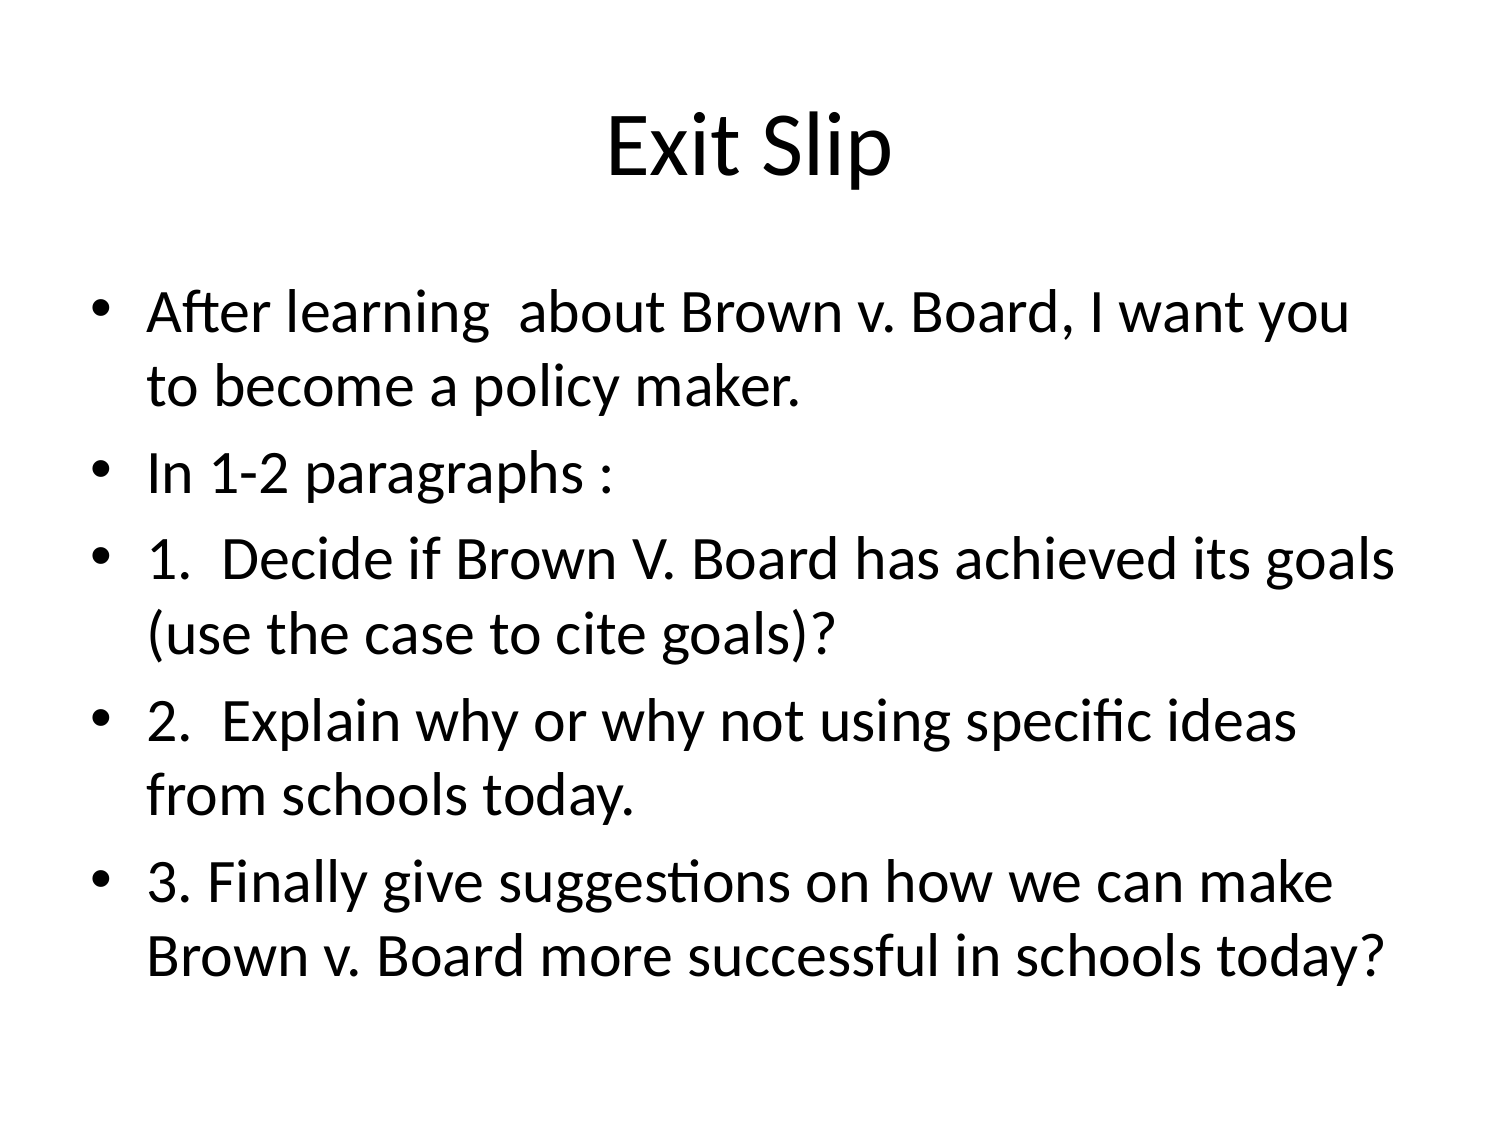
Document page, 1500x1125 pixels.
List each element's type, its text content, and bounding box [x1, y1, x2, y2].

list After learning about Brown v. Board, I want you to become a policy maker. In 1-2 paragraphs : 1. Decide if Brown V. Board has achieved its goals (use the case to cite goals)? 2. Explain why or why not using specific ideas from schools today. 3. Finally give suggestions on how we can make Brown v. Board more successful in schools today? [75, 262, 1425, 1005]
title Exit Slip [75, 45, 1425, 233]
